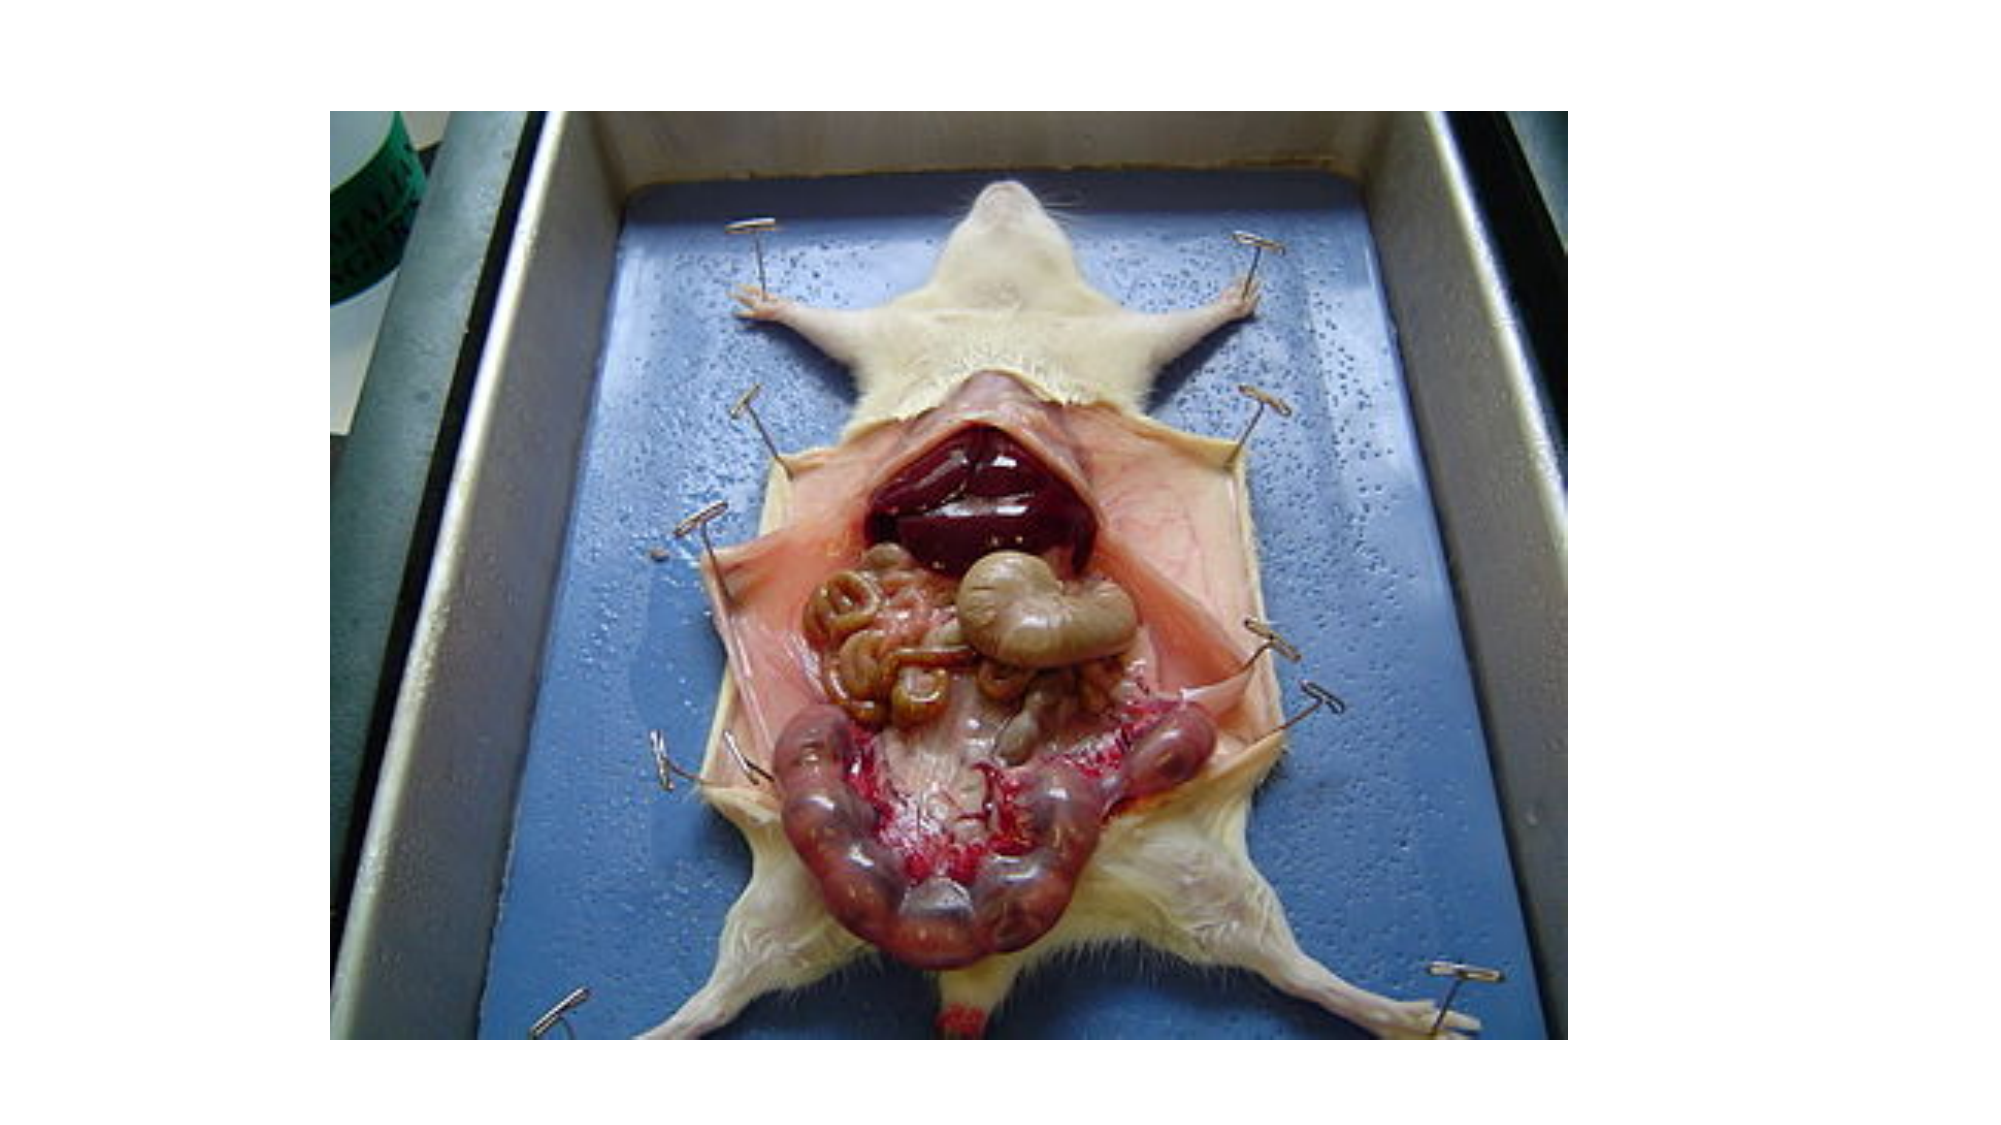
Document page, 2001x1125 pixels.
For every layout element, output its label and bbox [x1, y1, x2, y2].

picture [330, 111, 1568, 1040]
